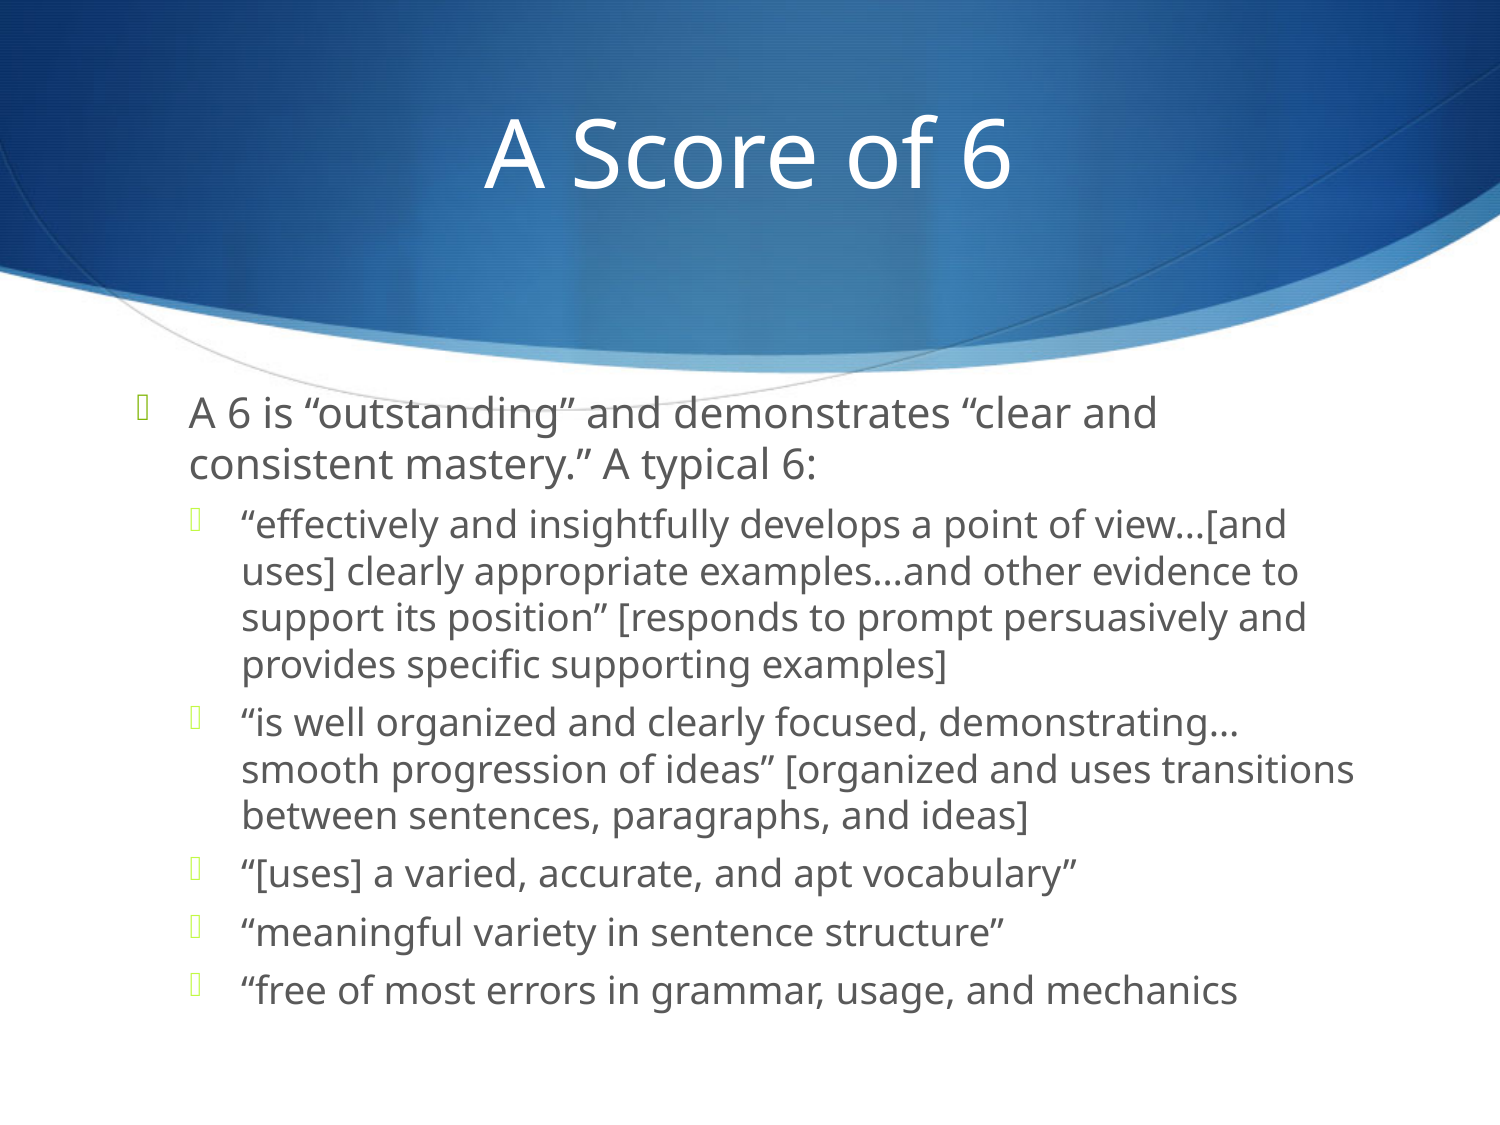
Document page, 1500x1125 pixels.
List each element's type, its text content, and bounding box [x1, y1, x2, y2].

picture [0, 0, 1500, 1125]
list A 6 is “outstanding” and demonstrates “clear and consistent mastery.” A typical 6: “effectively and insightfully develops a point of view…[and uses] clearly appropriate examples…and other evidence to support its position” [responds to prompt persuasively and provides specific supporting examples] “is well organized and clearly focused, demonstrating…smooth progression of ideas” [organized and uses transitions between sentences, paragraphs, and ideas] “[uses] a varied, accurate, and apt vocabulary” “meaningful variety in sentence structure” “free of most errors in grammar, usage, and mechanics [121, 378, 1379, 1025]
title A Score of 6 [74, 56, 1426, 245]
